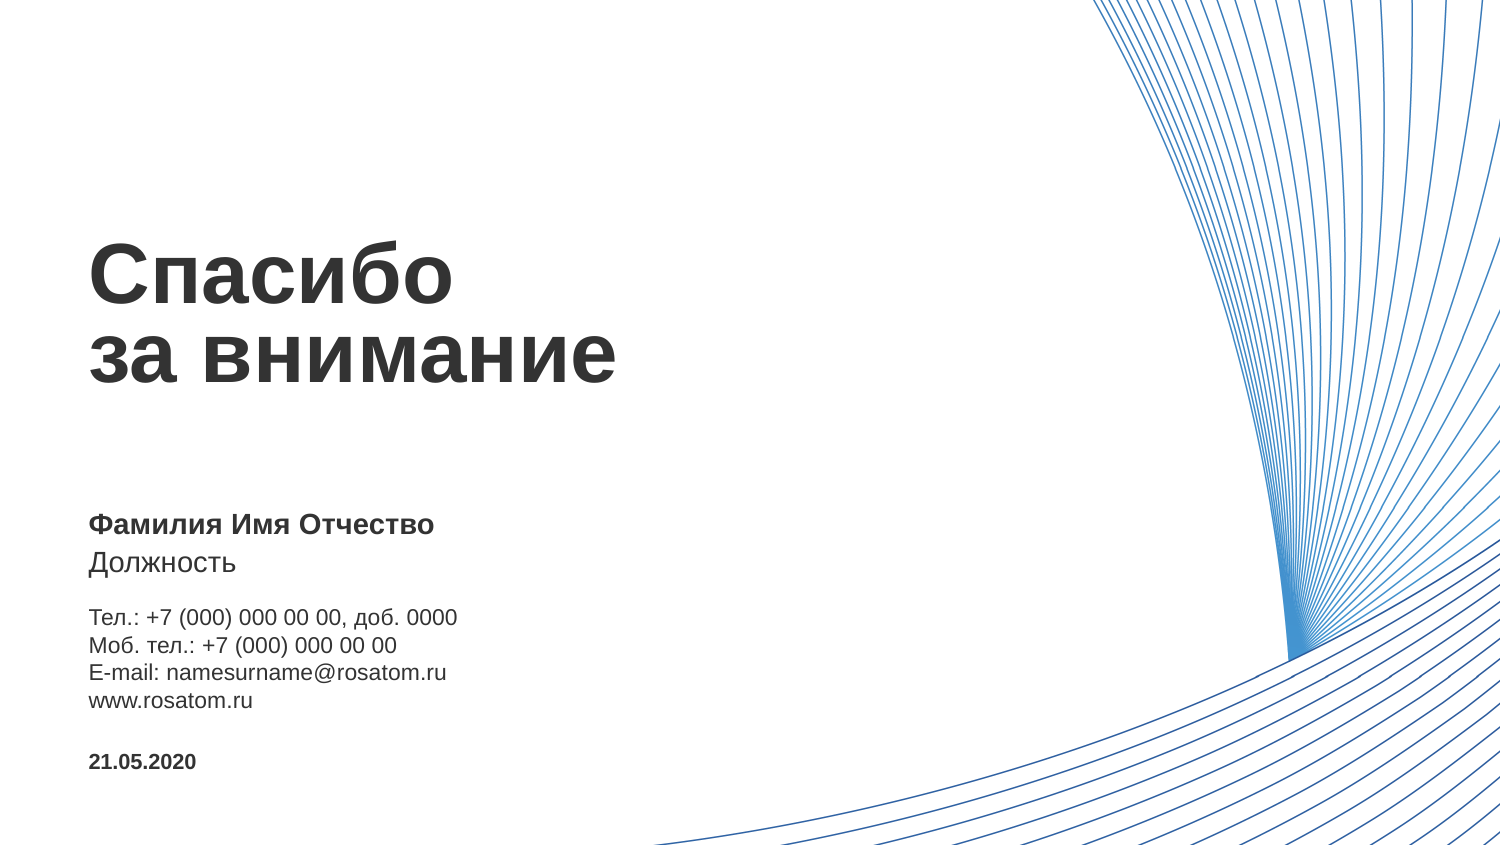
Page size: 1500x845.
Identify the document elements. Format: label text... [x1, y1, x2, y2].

list Спасибо за внимание [88, 242, 886, 452]
list Фамилия Имя Отчество [88, 505, 886, 543]
list Тел.: +7 (000) 000 00 00, доб. 0000 Моб. тел.: +7 (000) 000 00 00 E-mail: namesurname@rosatom.ru www.rosatom.ru [88, 581, 886, 736]
list 21.05.2020 [88, 736, 886, 774]
list Должность [88, 543, 886, 581]
picture [0, 0, 1500, 845]
